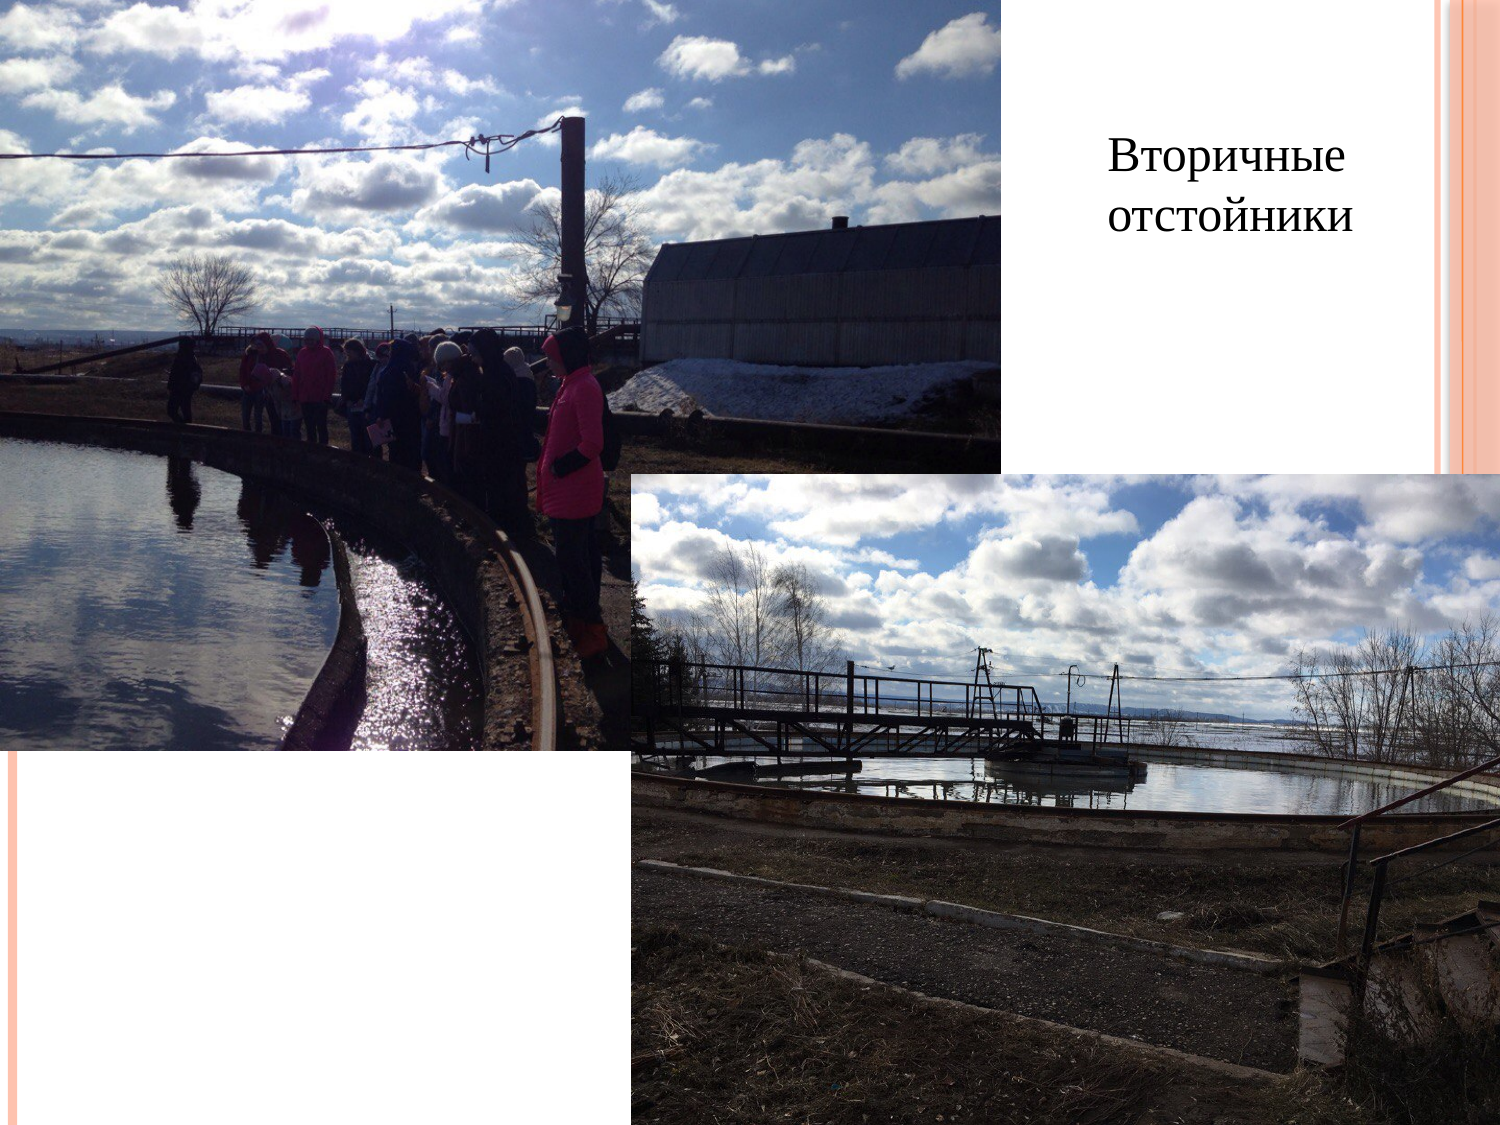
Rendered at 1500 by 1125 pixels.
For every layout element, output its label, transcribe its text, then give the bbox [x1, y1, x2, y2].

picture [0, 0, 1500, 1125]
text_box Вторичные отстойники [1092, 113, 1400, 249]
